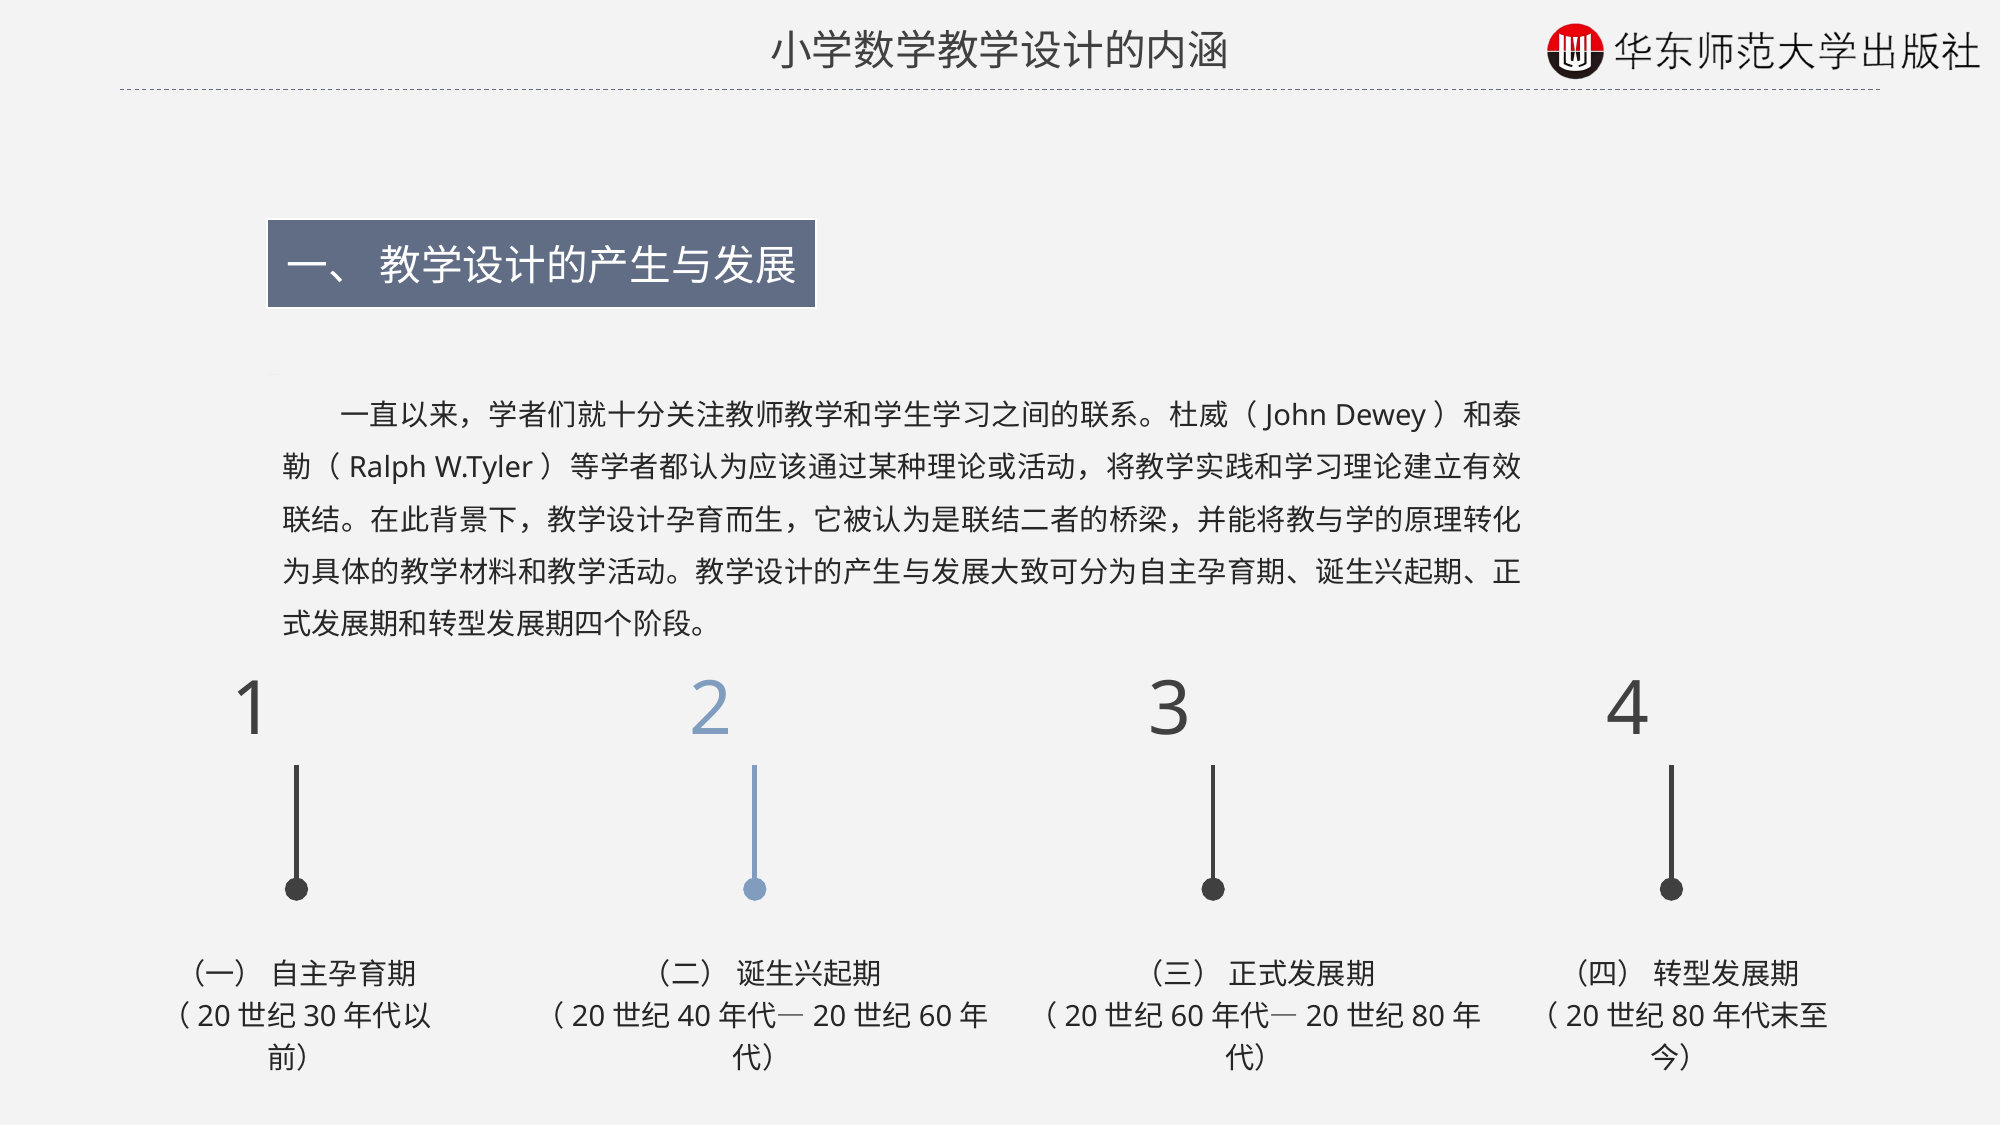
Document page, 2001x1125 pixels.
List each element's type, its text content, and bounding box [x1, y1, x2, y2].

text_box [1536, 13, 1989, 83]
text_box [1507, 393, 1851, 1041]
text_box 一、 教学设计的产生与发展 [266, 218, 817, 309]
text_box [132, 393, 461, 1041]
text_box 一直以来，学者们就十分关注教师教学和学生学习之间的联系。杜威（John Dewey）和泰勒（Ralph W.Tyler）等学者都认为应该通过某种理论或活动，将教学实践和学习理论建立有效联结。在此背景下，教学设计孕育而生，它被认为是联结二者的桥梁，并能将教与学的原理转化为具体的教学材料和教学活动。教学设计的产生与发展大致可分为自主孕育期、诞生兴起期、正式发展期和转型发展期四个阶段。 [267, 372, 1537, 648]
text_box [1013, 393, 1497, 1041]
text_box 小学数学教学设计的内涵 [680, 23, 1320, 74]
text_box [510, 393, 1013, 1041]
